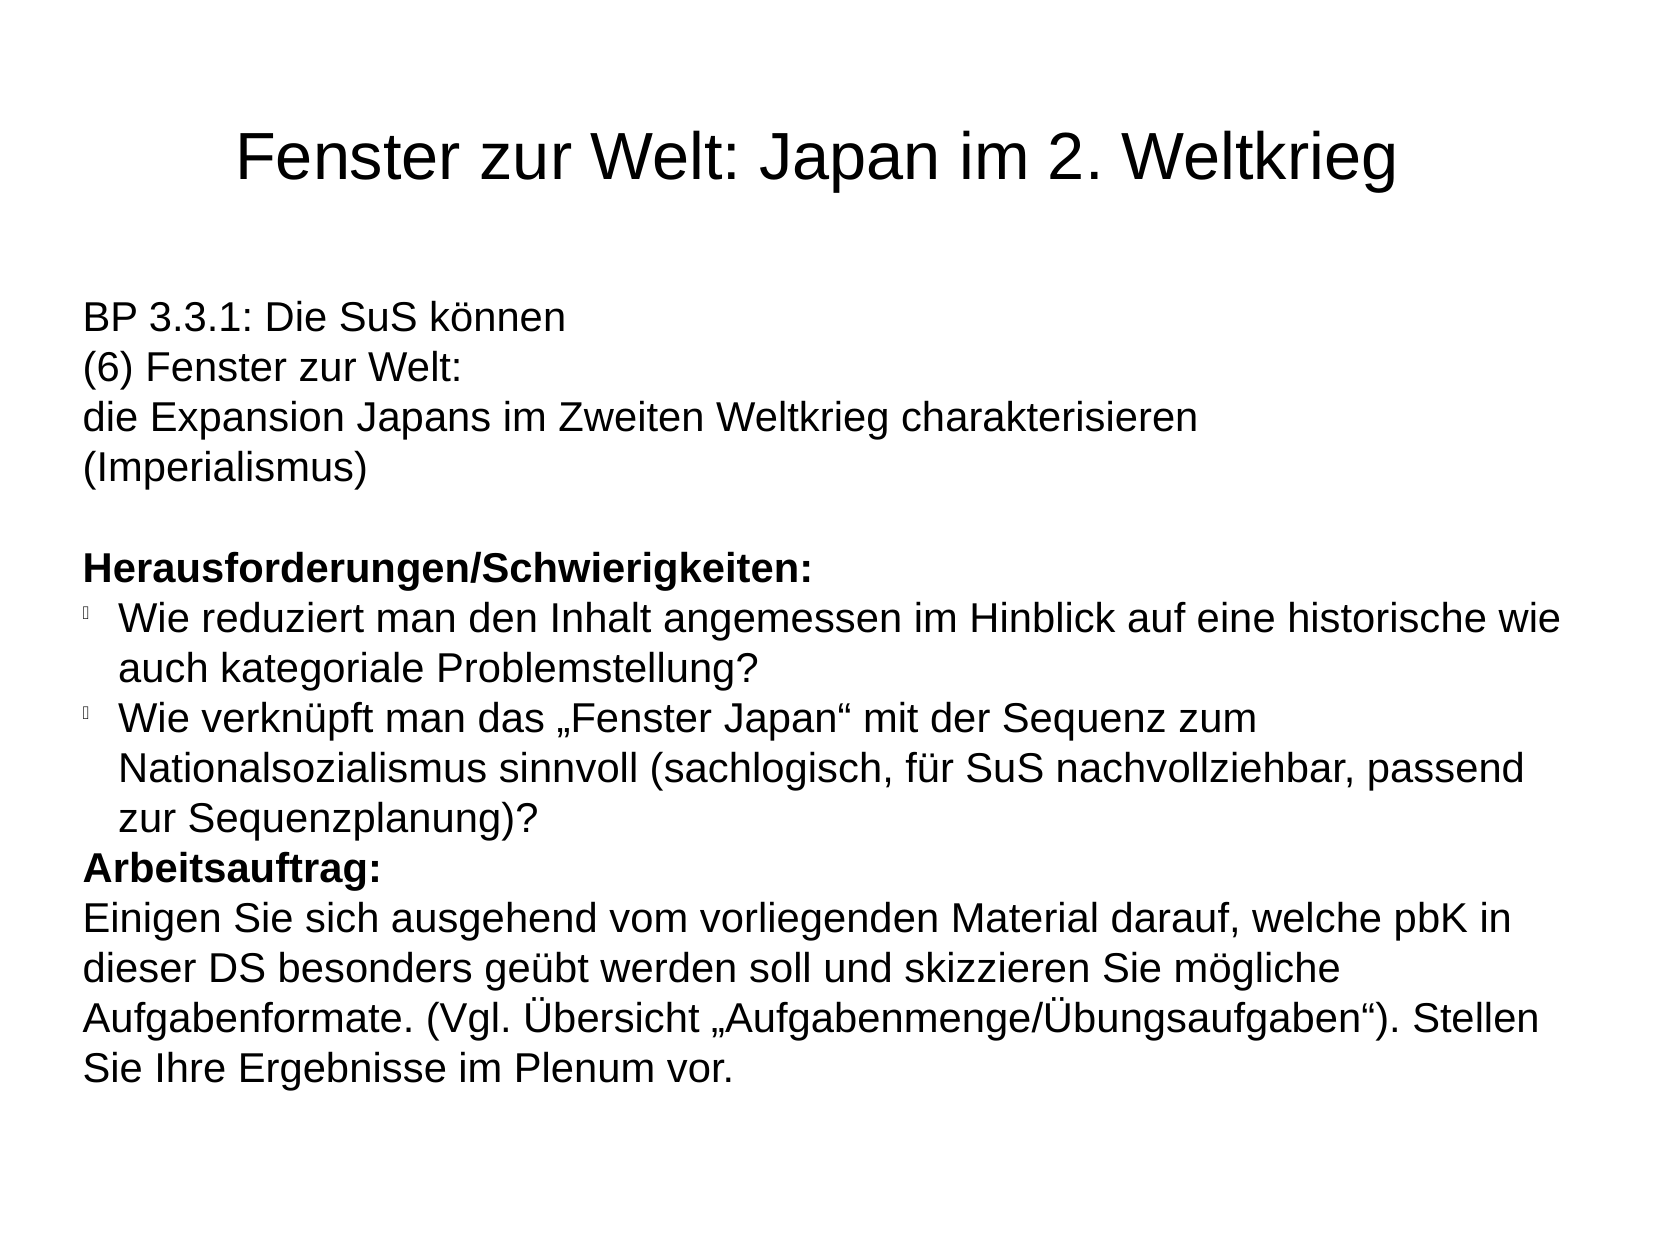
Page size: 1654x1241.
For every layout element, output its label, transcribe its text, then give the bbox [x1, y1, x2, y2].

text_box BP 3.3.1: Die SuS können (6) Fenster zur Welt: die Expansion Japans im Zweiten Weltkrieg charakterisieren (Imperialismus) Herausforderungen/Schwierigkeiten: Wie reduziert man den Inhalt angemessen im Hinblick auf eine historische wie auch kategoriale Problemstellung? Wie verknüpft man das „Fenster Japan“ mit der Sequenz zum Nationalsozialismus sinnvoll (sachlogisch, für SuS nachvollziehbar, passend zur Sequenzplanung)? Arbeitsauftrag: Einigen Sie sich ausgehend vom vorliegenden Material darauf, welche pbK in dieser DS besonders geübt werden soll und skizzieren Sie mögliche Aufgabenformate. (Vgl. Übersicht „Aufgabenmenge/Übungsaufgaben“). Stellen Sie Ihre Ergebnisse im Plenum vor. [82, 290, 1571, 1010]
text_box Fenster zur Welt: Japan im 2. Weltkrieg [82, 49, 1571, 257]
